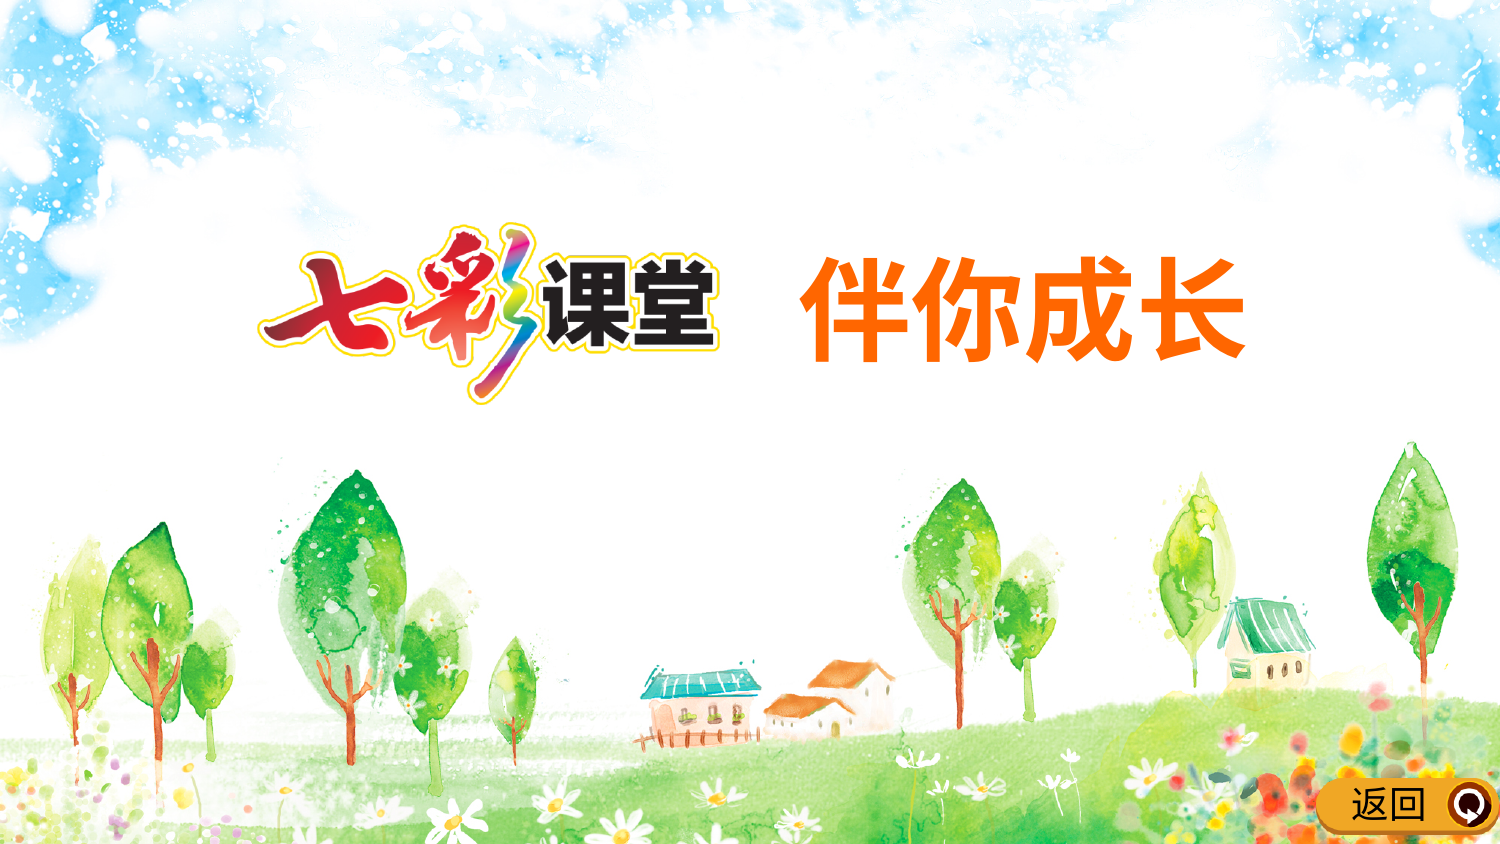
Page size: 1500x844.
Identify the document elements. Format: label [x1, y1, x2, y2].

text_box [253, 220, 1316, 407]
picture [0, 0, 1500, 844]
